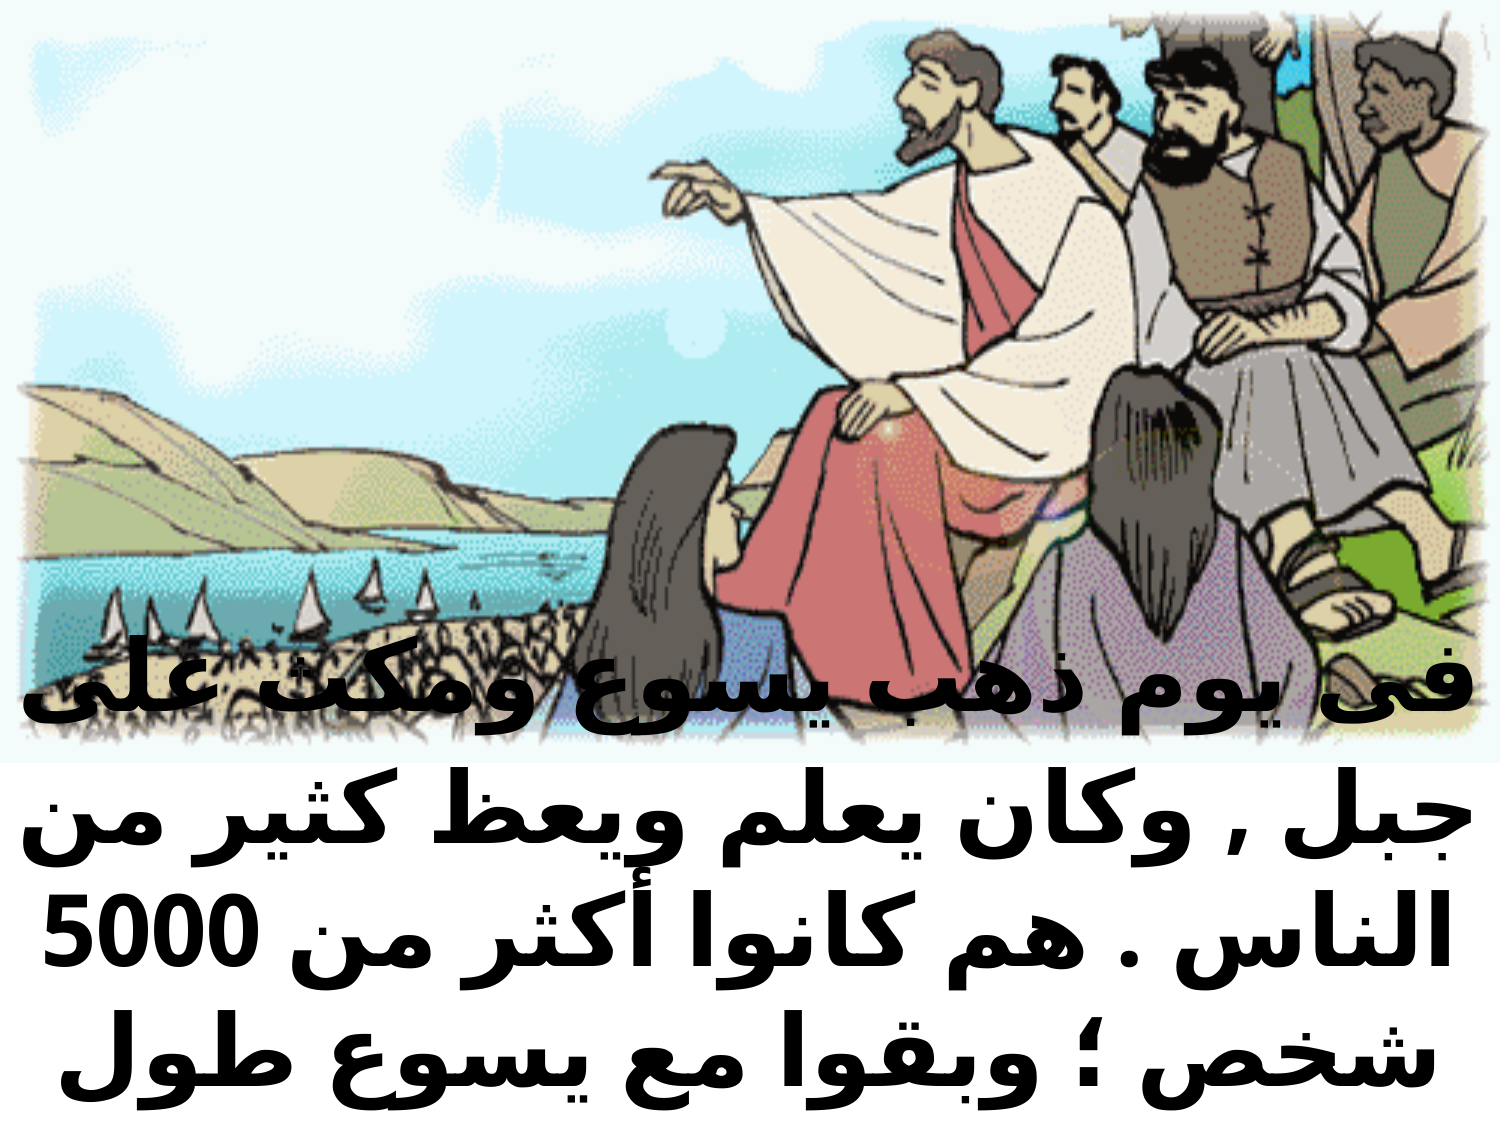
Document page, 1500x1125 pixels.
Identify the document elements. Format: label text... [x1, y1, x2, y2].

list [0, 0, 1500, 763]
text_box فى يوم ذهب يسوع ومكث على جبل , وكان يعلم ويعظ كثير من الناس . هم كانوا أكثر من 5000 شخص ؛ وبقوا مع يسوع طول اليوم [0, 770, 1500, 1125]
